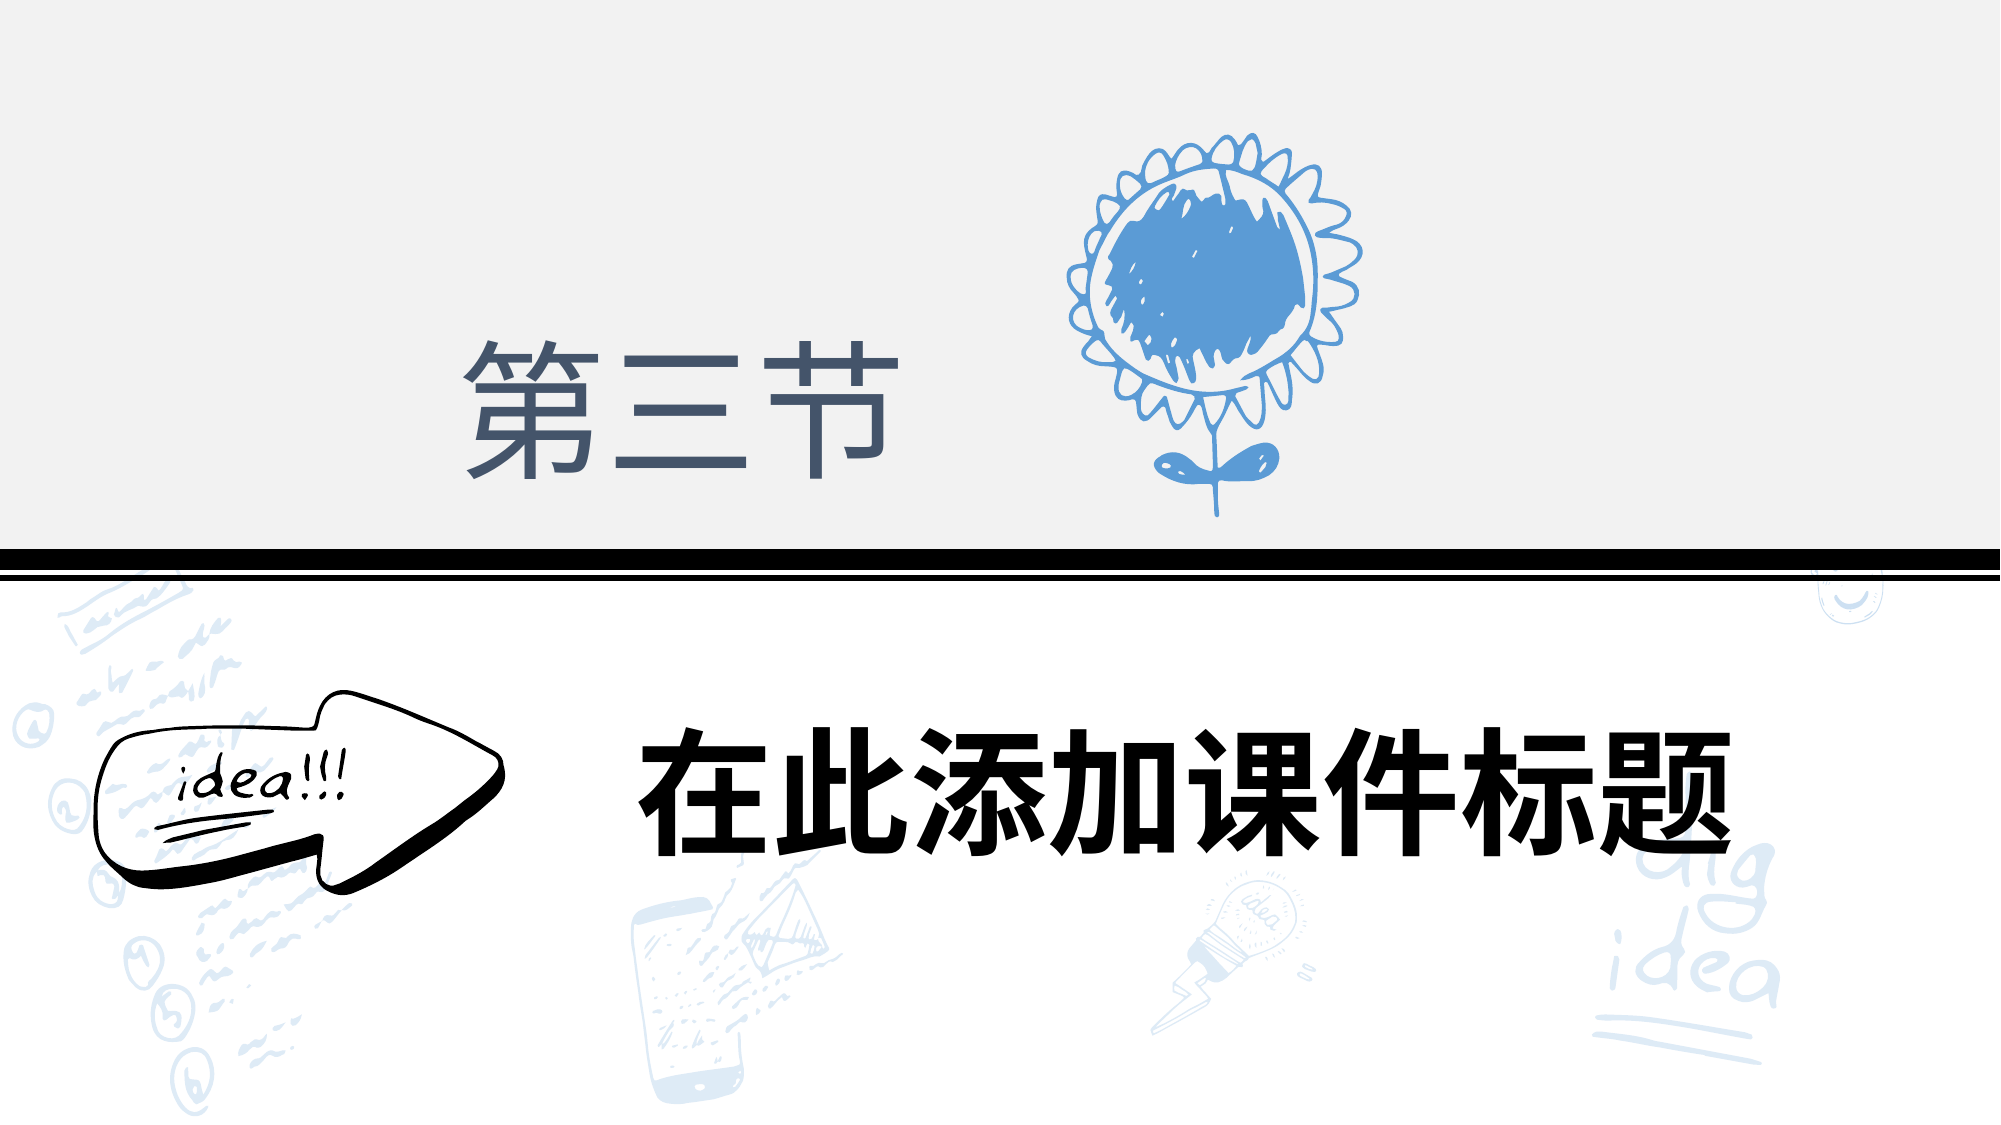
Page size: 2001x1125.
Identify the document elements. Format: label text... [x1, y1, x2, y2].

text_box 在此添加课件标题 [620, 699, 1751, 880]
text_box [0, 0, 2000, 549]
text_box [93, 690, 506, 896]
text_box 第三节 [441, 309, 922, 505]
text_box [1066, 132, 1363, 518]
